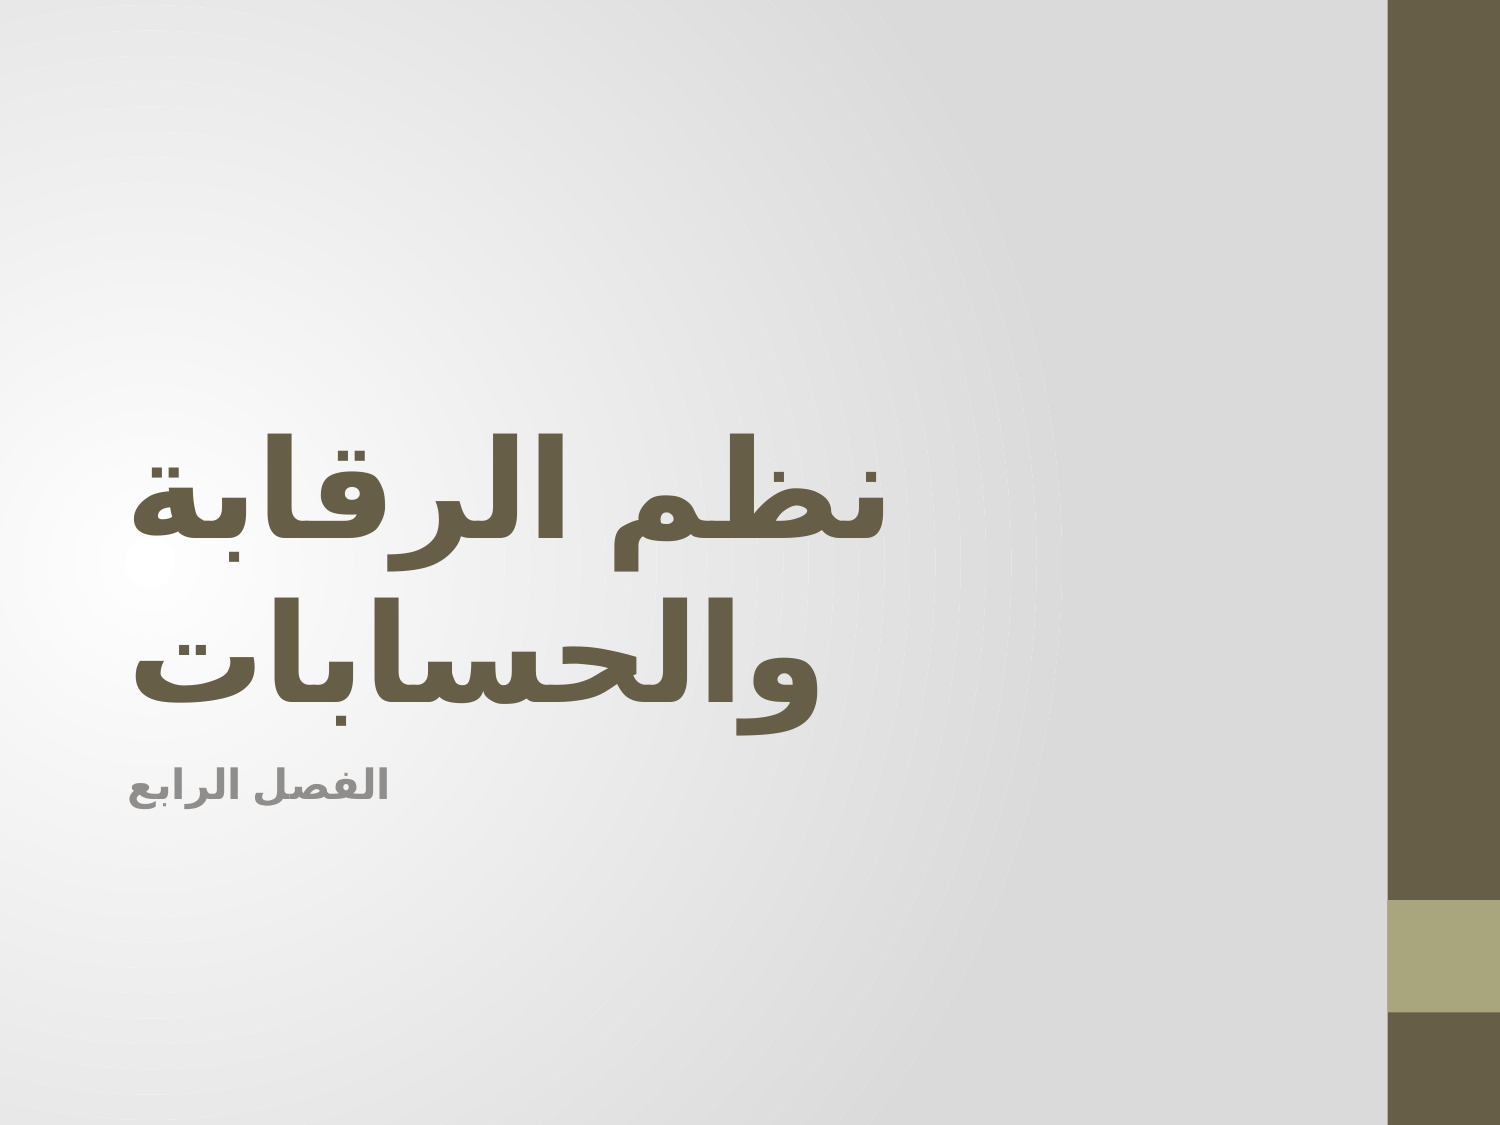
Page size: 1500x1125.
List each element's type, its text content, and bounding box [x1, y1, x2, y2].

subtitle الفصل الرابع [112, 750, 1173, 925]
title نظم الرقابة والحسابات [112, 312, 1350, 738]
